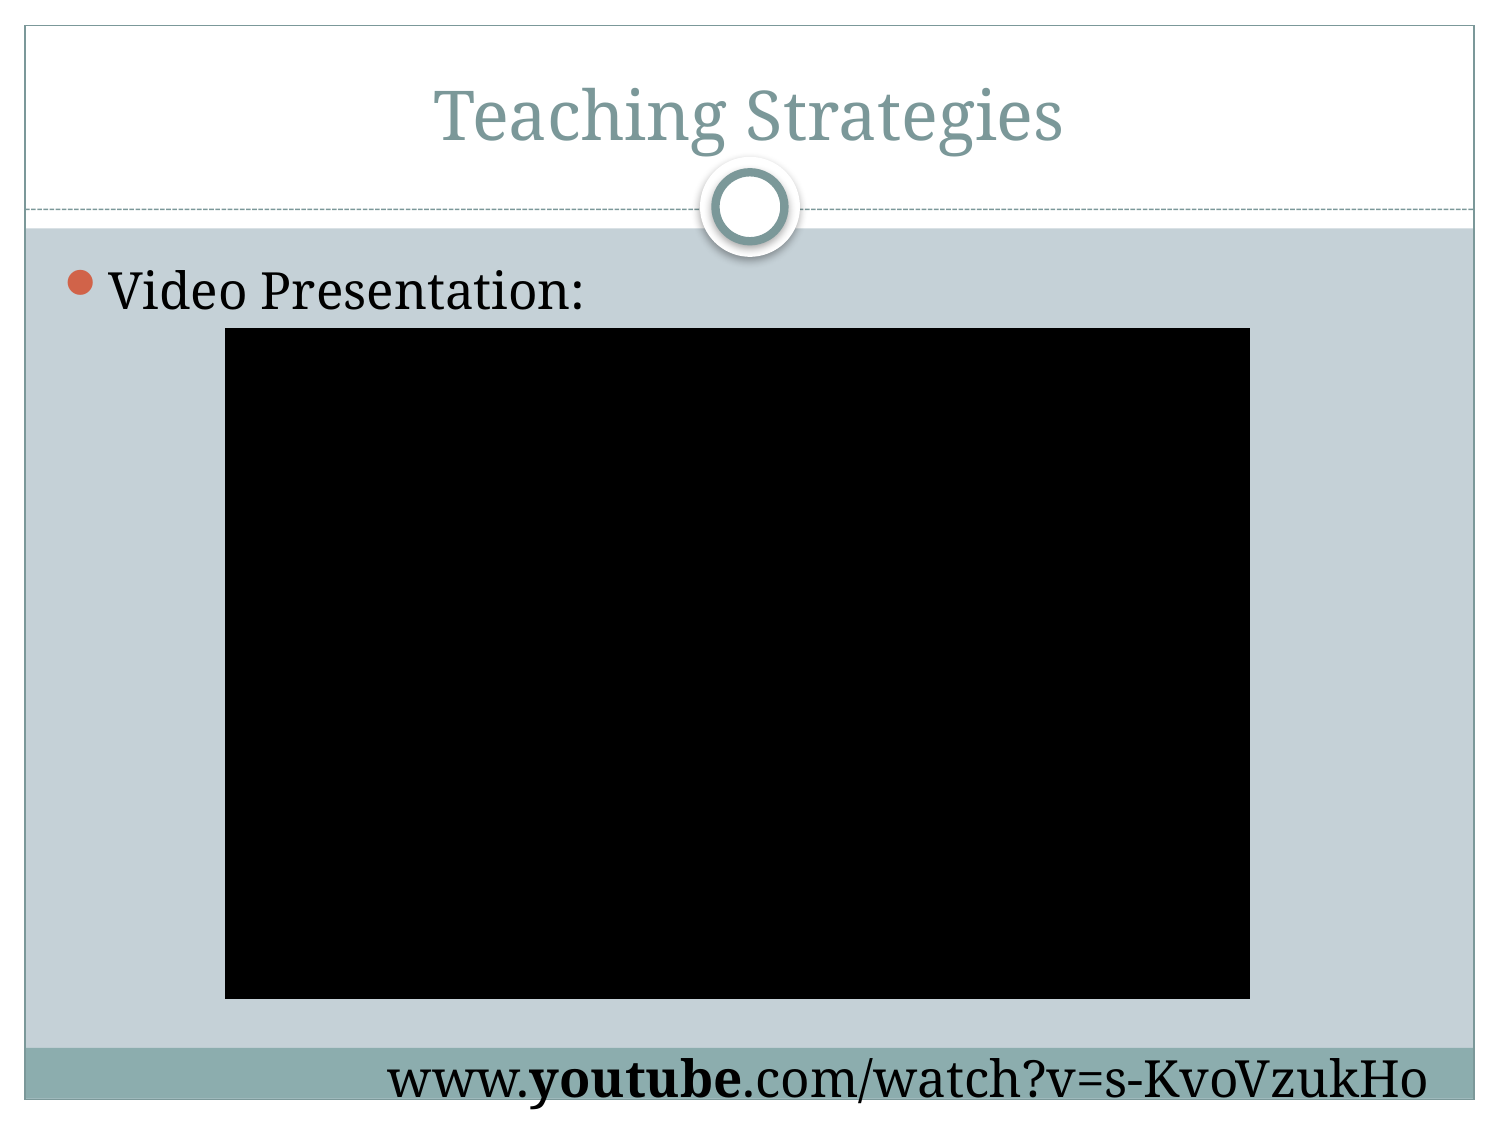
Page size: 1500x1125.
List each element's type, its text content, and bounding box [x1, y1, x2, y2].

list Video Presentation: www.youtube.com/watch?v=s-KvoVzukHo [49, 250, 1445, 1118]
title Teaching Strategies [49, 37, 1450, 162]
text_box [224, 327, 1251, 1000]
